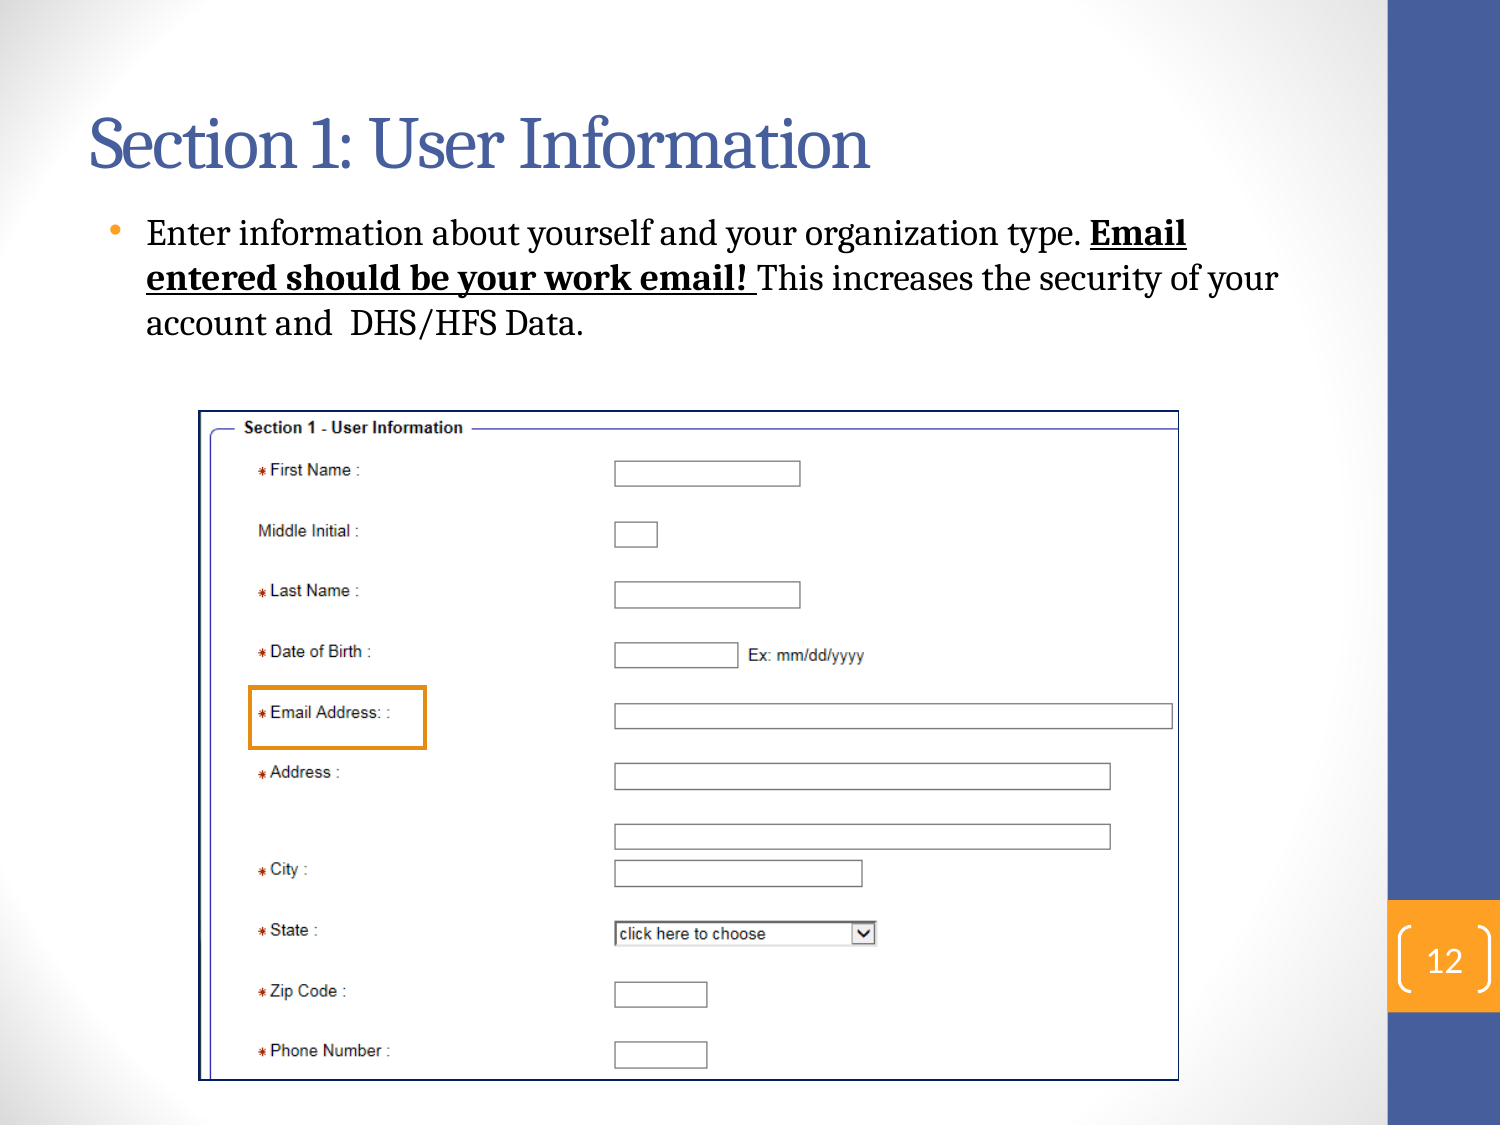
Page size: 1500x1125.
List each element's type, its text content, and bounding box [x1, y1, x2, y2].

title Section 1: User Information [75, 45, 1325, 200]
slide_number 12 [1397, 924, 1492, 994]
picture [0, 0, 1387, 1125]
list Enter information about yourself and your organization type. Email entered should be your work email! This increases the security of your account and DHS/HFS Data. [75, 200, 1325, 1050]
